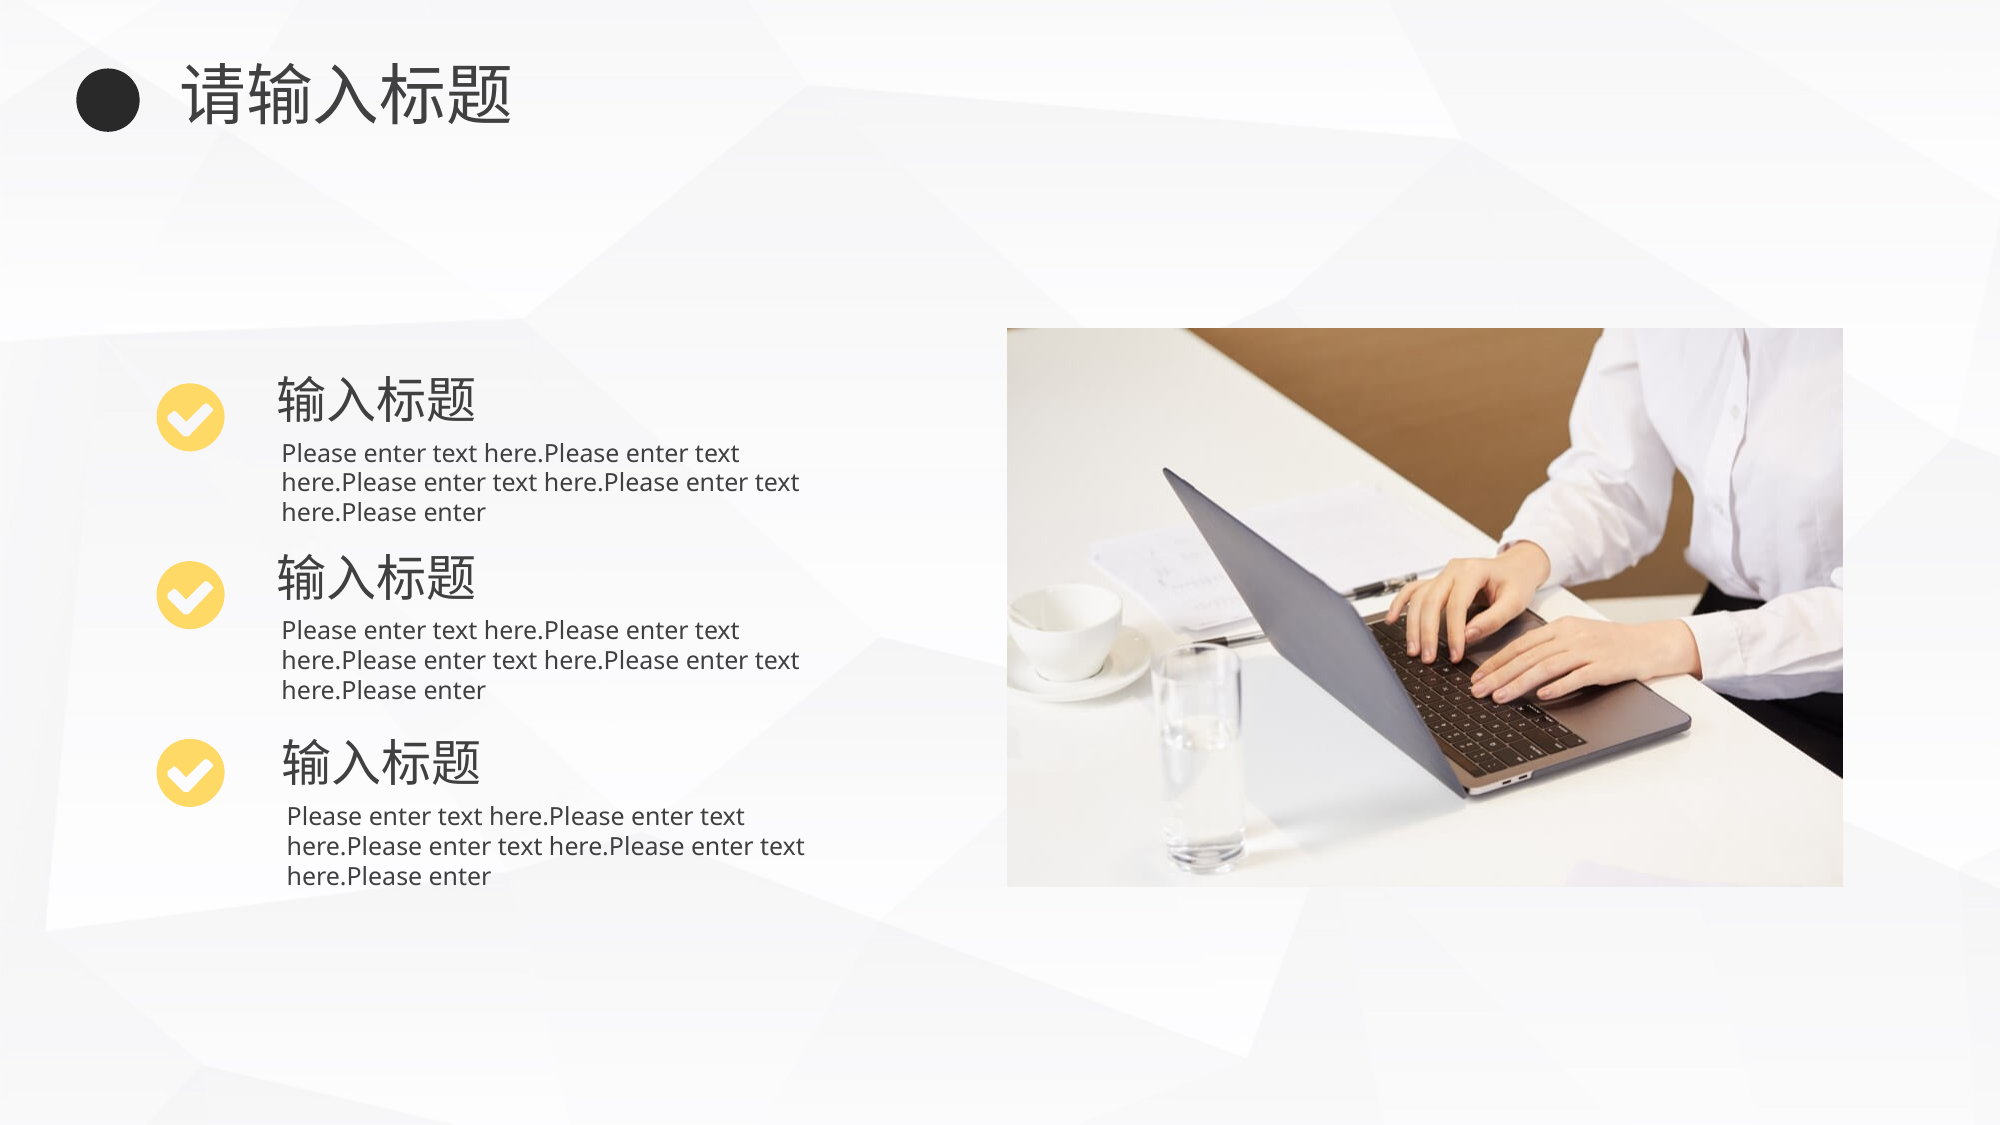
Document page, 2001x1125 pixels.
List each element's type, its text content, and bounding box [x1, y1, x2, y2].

text_box Please enter text here.Please enter text here.Please enter text here.Please enter text here.Please enter [271, 800, 888, 898]
text_box Please enter text here.Please enter text here.Please enter text here.Please enter text here.Please enter [266, 436, 883, 535]
text_box [156, 561, 225, 630]
text_box 输入标题 [261, 361, 954, 436]
text_box [156, 383, 225, 452]
text_box 输入标题 [261, 538, 954, 614]
text_box 请输入标题 [164, 45, 529, 140]
text_box [156, 738, 225, 807]
text_box [75, 67, 141, 133]
text_box Please enter text here.Please enter text here.Please enter text here.Please enter text here.Please enter [266, 614, 883, 712]
picture [1007, 328, 1843, 887]
text_box [0, 0, 2000, 1125]
text_box 输入标题 [266, 724, 960, 800]
